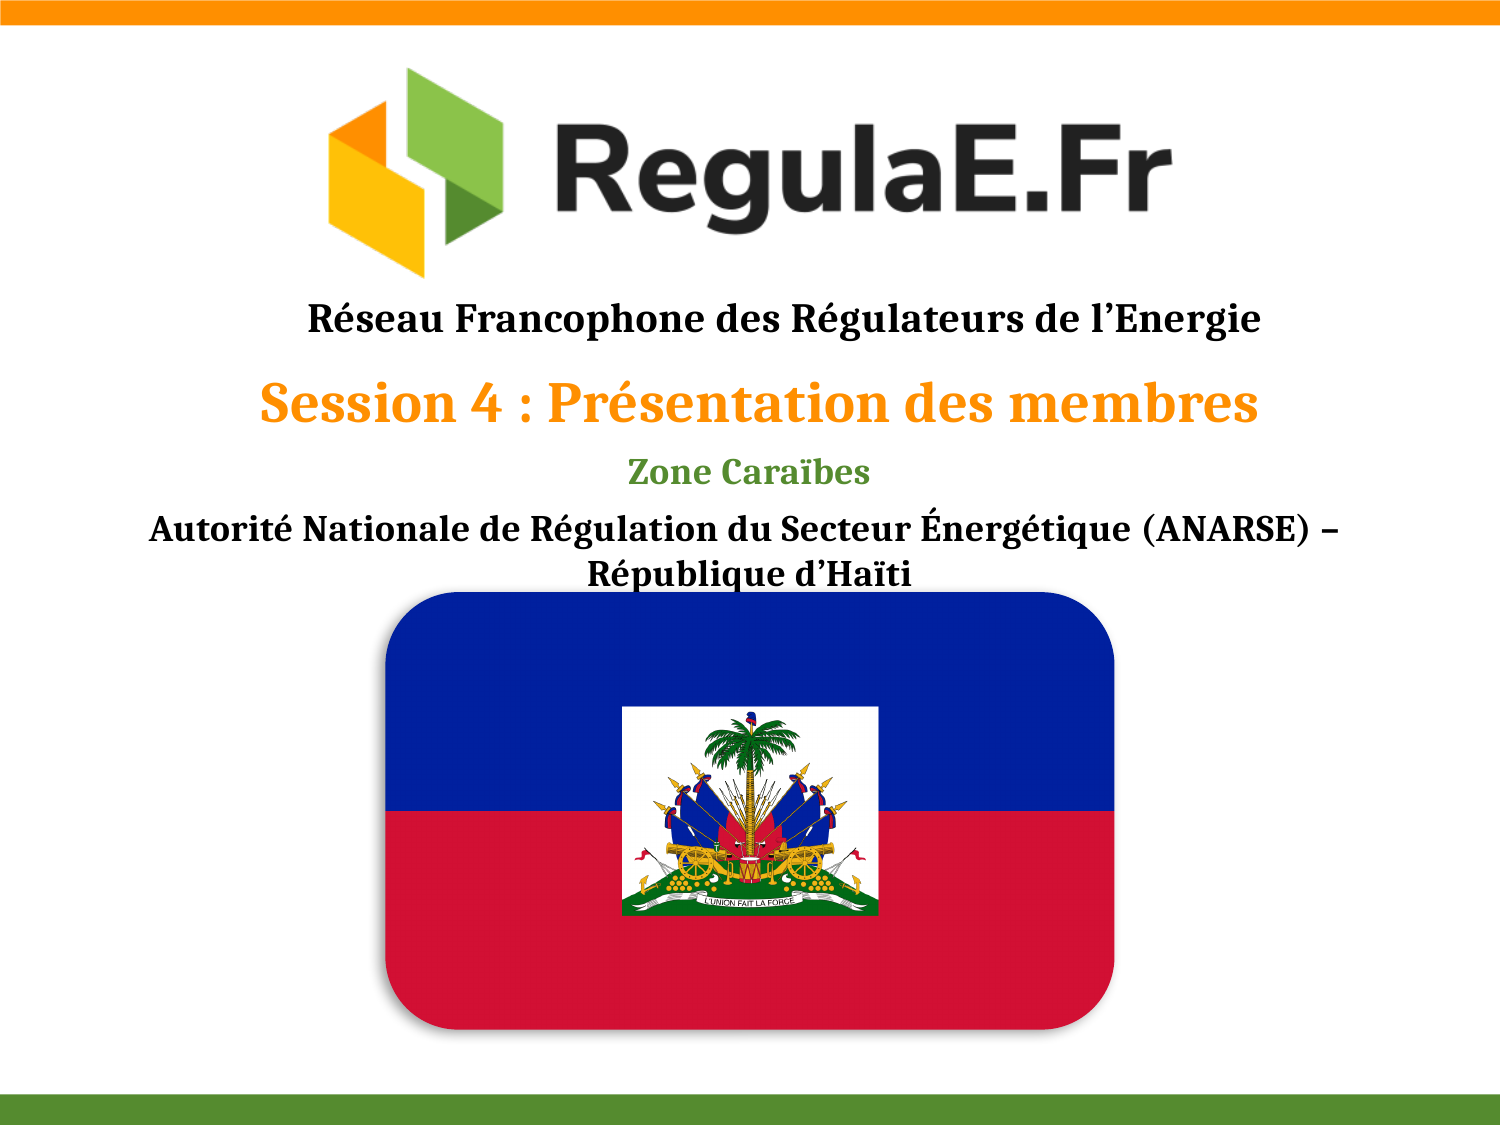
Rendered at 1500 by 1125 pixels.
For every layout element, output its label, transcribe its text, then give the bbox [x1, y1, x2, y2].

text_box Autorité Nationale de Régulation du Secteur Énergétique (ANARSE) – République d’Haïti [79, 496, 1421, 602]
text_box [0, 1092, 1500, 1125]
text_box Réseau Francophone des Régulateurs de l’Energie [147, 231, 1423, 393]
picture [385, 591, 1115, 1030]
text_box Zone Caraïbes [159, 439, 1341, 500]
text_box [0, 0, 1500, 27]
picture [326, 67, 1173, 279]
text_box Session 4 : Présentation des membres [171, 356, 1353, 442]
